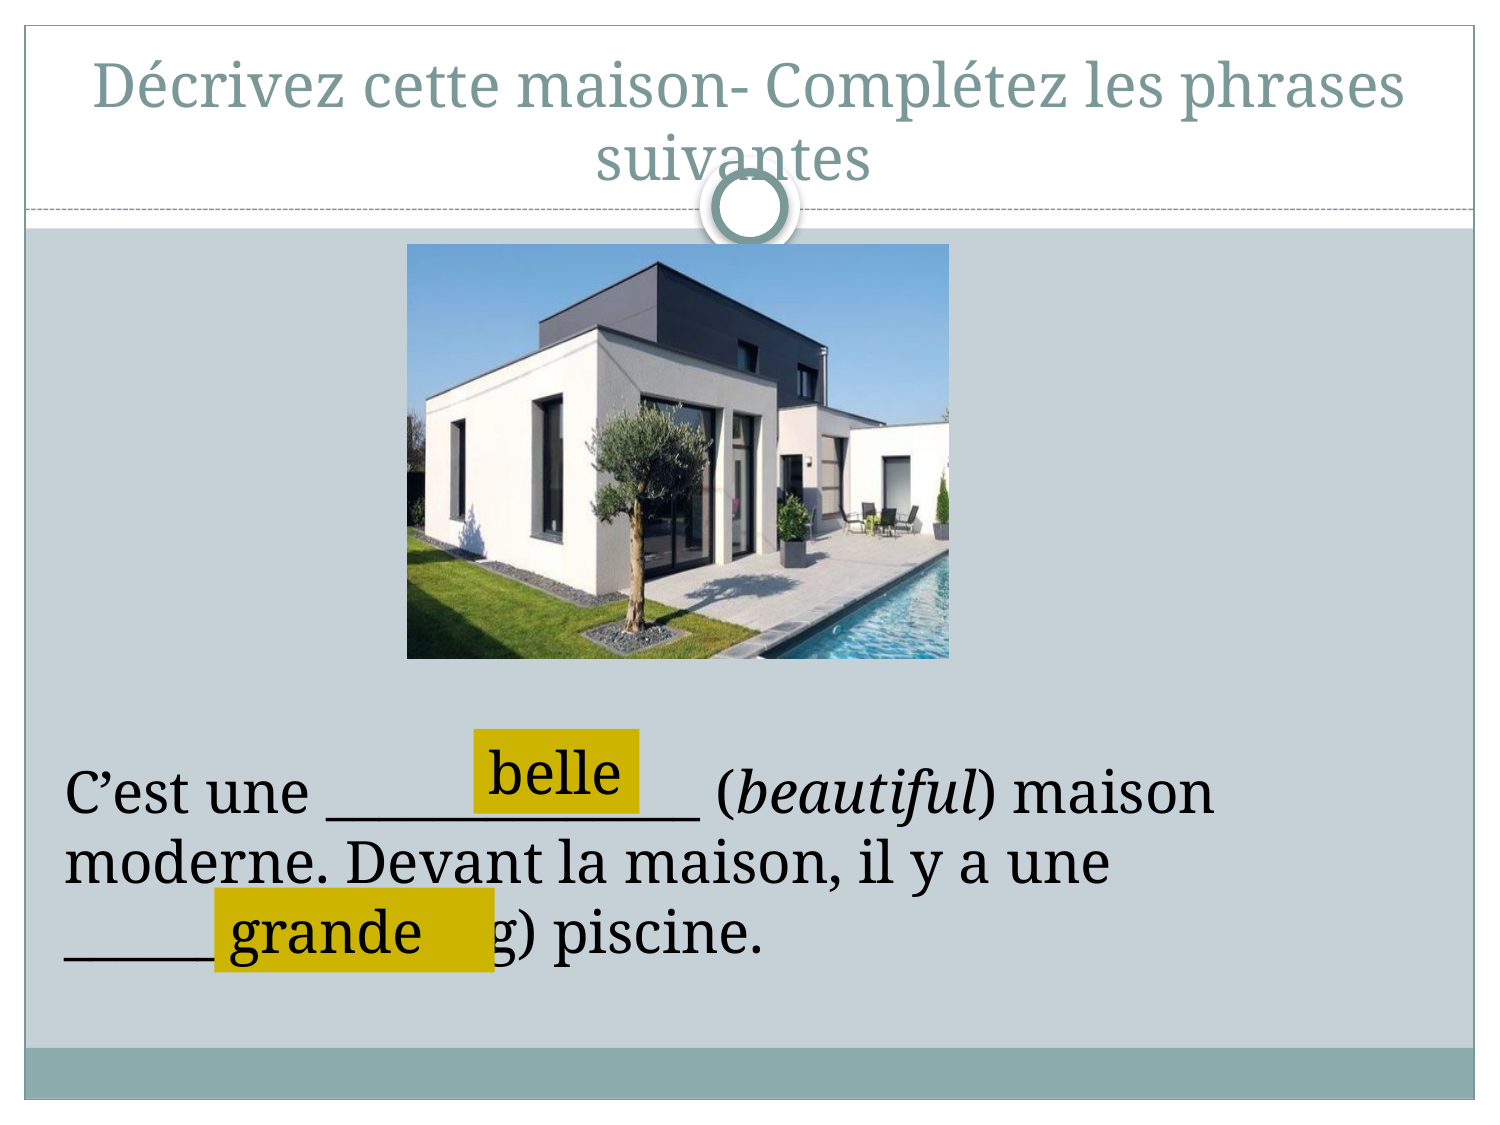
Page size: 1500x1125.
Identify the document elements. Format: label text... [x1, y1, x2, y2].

text_box belle [473, 728, 640, 814]
text_box C’est une ______________ (beautiful) maison moderne. Devant la maison, il y a une _____________(big) piscine. [49, 747, 1350, 972]
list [407, 243, 949, 659]
title Décrivez cette maison- Complétez les phrases suivantes [49, 37, 1450, 200]
text_box grande [214, 887, 495, 973]
